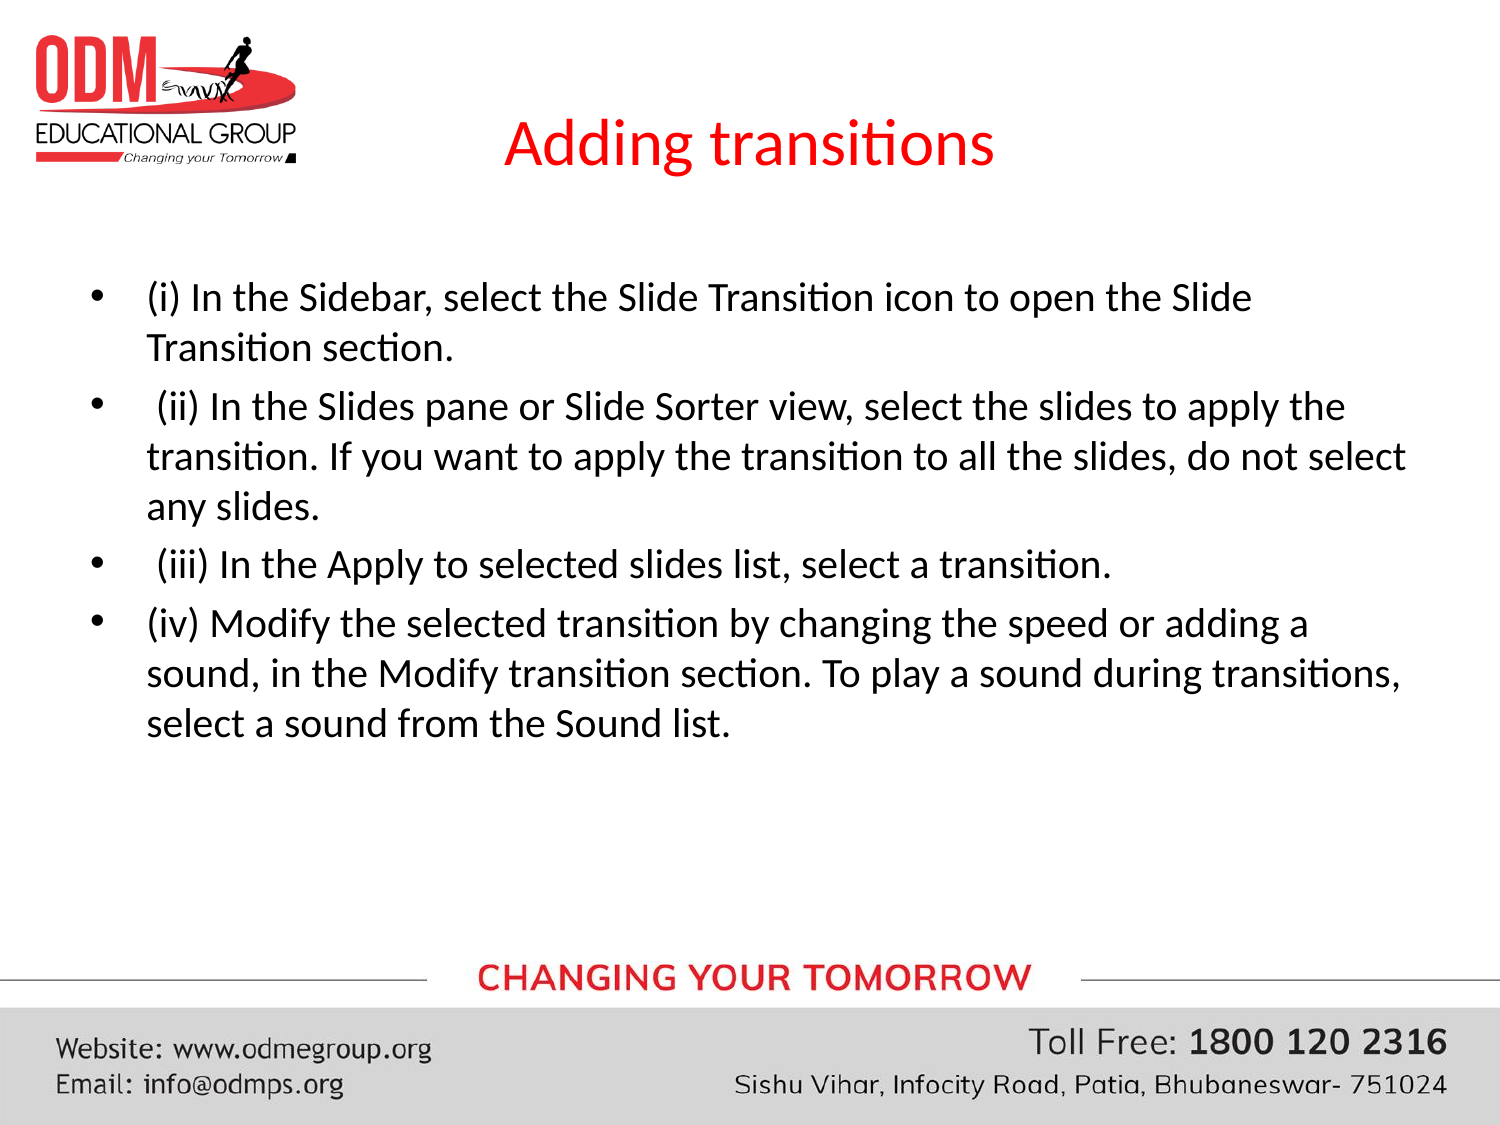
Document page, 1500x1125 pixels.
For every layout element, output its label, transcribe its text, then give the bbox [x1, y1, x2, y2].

title Adding transitions [75, 45, 1425, 233]
picture [36, 35, 296, 164]
list (i) In the Sidebar, select the Slide Transition icon to open the Slide Transition section. (ii) In the Slides pane or Slide Sorter view, select the slides to apply the transition. If you want to apply the transition to all the slides, do not select any slides. (iii) In the Apply to selected slides list, select a transition. (iv) Modify the selected transition by changing the speed or adding a sound, in the Modify transition section. To play a sound during transitions, select a sound from the Sound list. [75, 262, 1425, 1005]
picture [0, 900, 1500, 1125]
